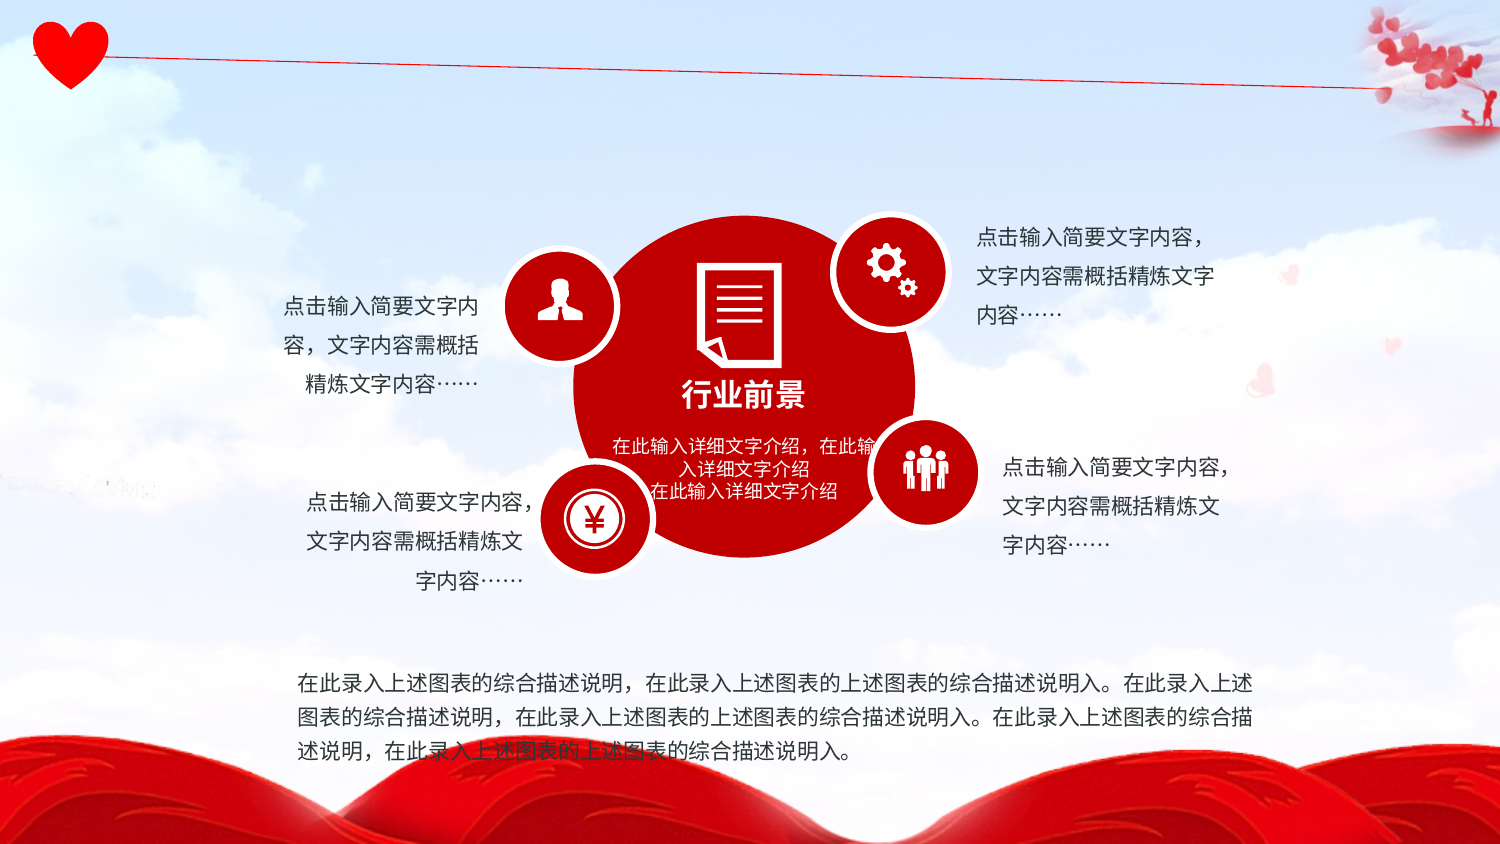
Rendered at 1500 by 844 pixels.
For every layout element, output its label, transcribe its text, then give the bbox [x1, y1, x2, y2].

text_box 点击输入简要文字内容，文字内容需概括精炼文字内容…… [289, 468, 539, 602]
picture [1334, 0, 1500, 171]
picture [0, 471, 1500, 844]
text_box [573, 215, 916, 558]
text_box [870, 417, 982, 528]
text_box 点击输入简要文字内容，文字内容需概括精炼文字内容…… [987, 432, 1238, 566]
text_box 点击输入简要文字内容，文字内容需概括精炼文字内容…… [961, 202, 1238, 336]
text_box 点击输入简要文字内容，文字内容需概括精炼文字内容…… [253, 271, 495, 405]
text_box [537, 461, 654, 577]
text_box 在此录入上述图表的综合描述说明，在此录入上述图表的上述图表的综合描述说明入。在此录入上述图表的综合描述说明，在此录入上述图表的上述图表的综合描述说明入。在此录入上述图表的综合描述说明，在此录入上述图表的上述图表的综合描述说明入。 [289, 657, 1273, 836]
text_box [833, 214, 949, 330]
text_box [501, 248, 618, 365]
